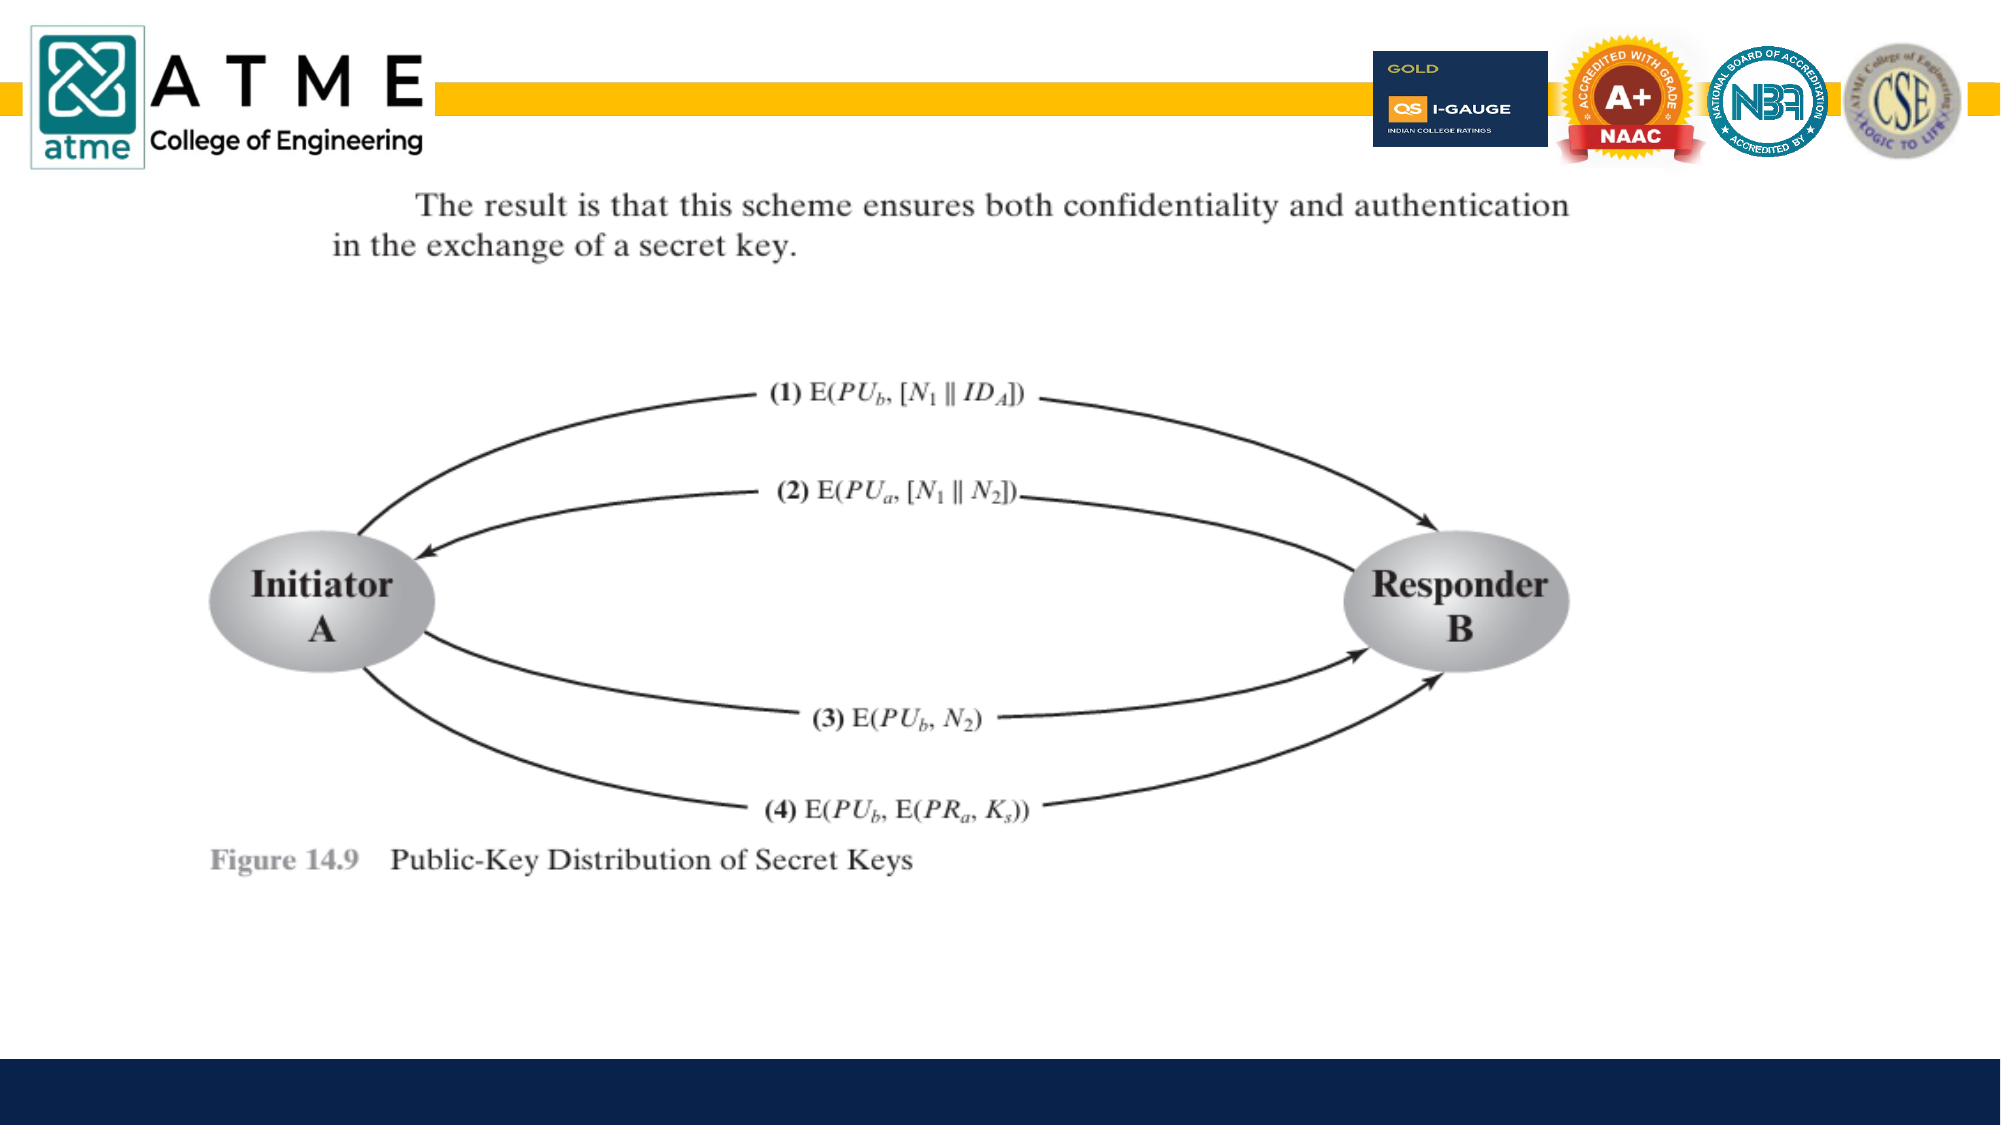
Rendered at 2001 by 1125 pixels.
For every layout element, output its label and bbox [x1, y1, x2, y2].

picture [22, 15, 1828, 923]
picture [1840, 26, 1968, 176]
picture [0, 1059, 2001, 1125]
